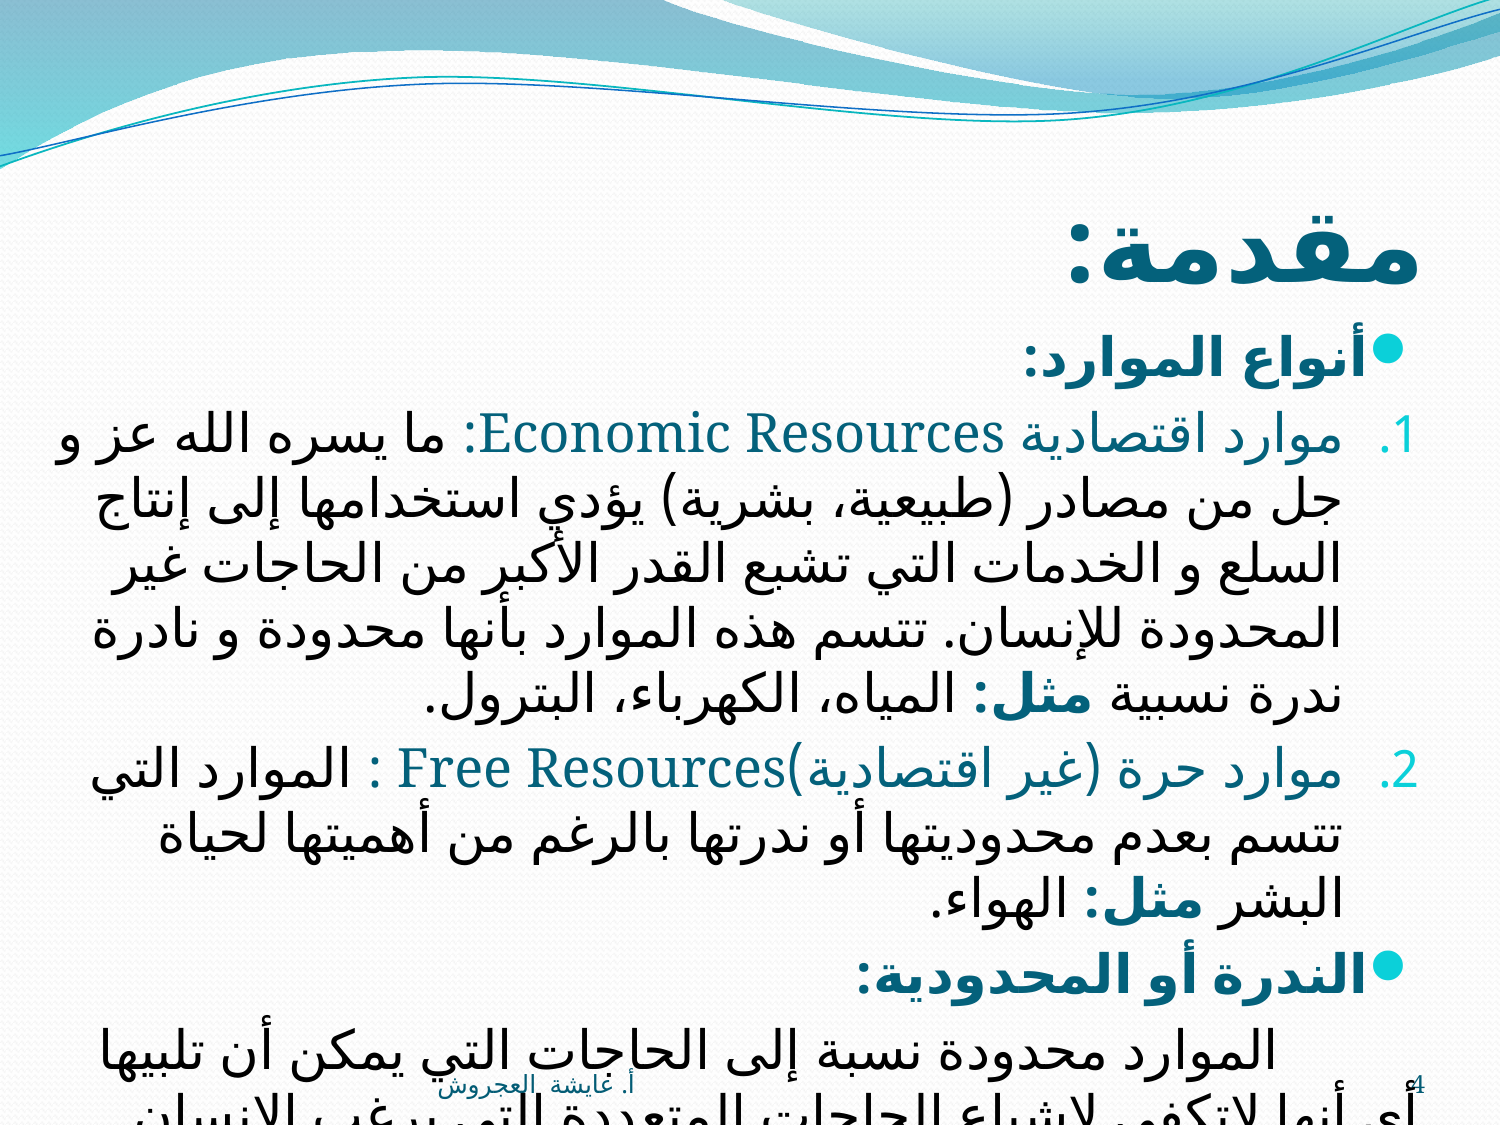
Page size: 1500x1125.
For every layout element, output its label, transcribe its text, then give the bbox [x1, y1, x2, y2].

slide_number 4 [1299, 1042, 1425, 1103]
footer أ. عايشة العجروش [437, 1042, 988, 1103]
list أنواع الموارد: موارد اقتصادية Economic Resources: ما يسره الله عز و جل من مصادر (طبيعية، بشرية) يؤدي استخدامها إلى إنتاج السلع و الخدمات التي تشبع القدر الأكبر من الحاجات غير المحدودة للإنسان. تتسم هذه الموارد بأنها محدودة و نادرة ندرة نسبية مثل: المياه، الكهرباء، البترول. موارد حرة (غير اقتصادية)Free Resources : الموارد التي تتسم بعدم محدوديتها أو ندرتها بالرغم من أهميتها لحياة البشر مثل: الهواء. الندرة أو المحدودية: الموارد محدودة نسبة إلى الحاجات التي يمكن أن تلبيها أي أنها لاتكفي لإشباع الحاجات المتعددة التي يرغب الإنسان الحصول عليها من تلك الموارد. [27, 314, 1436, 1035]
title مقدمة: [75, 115, 1425, 303]
